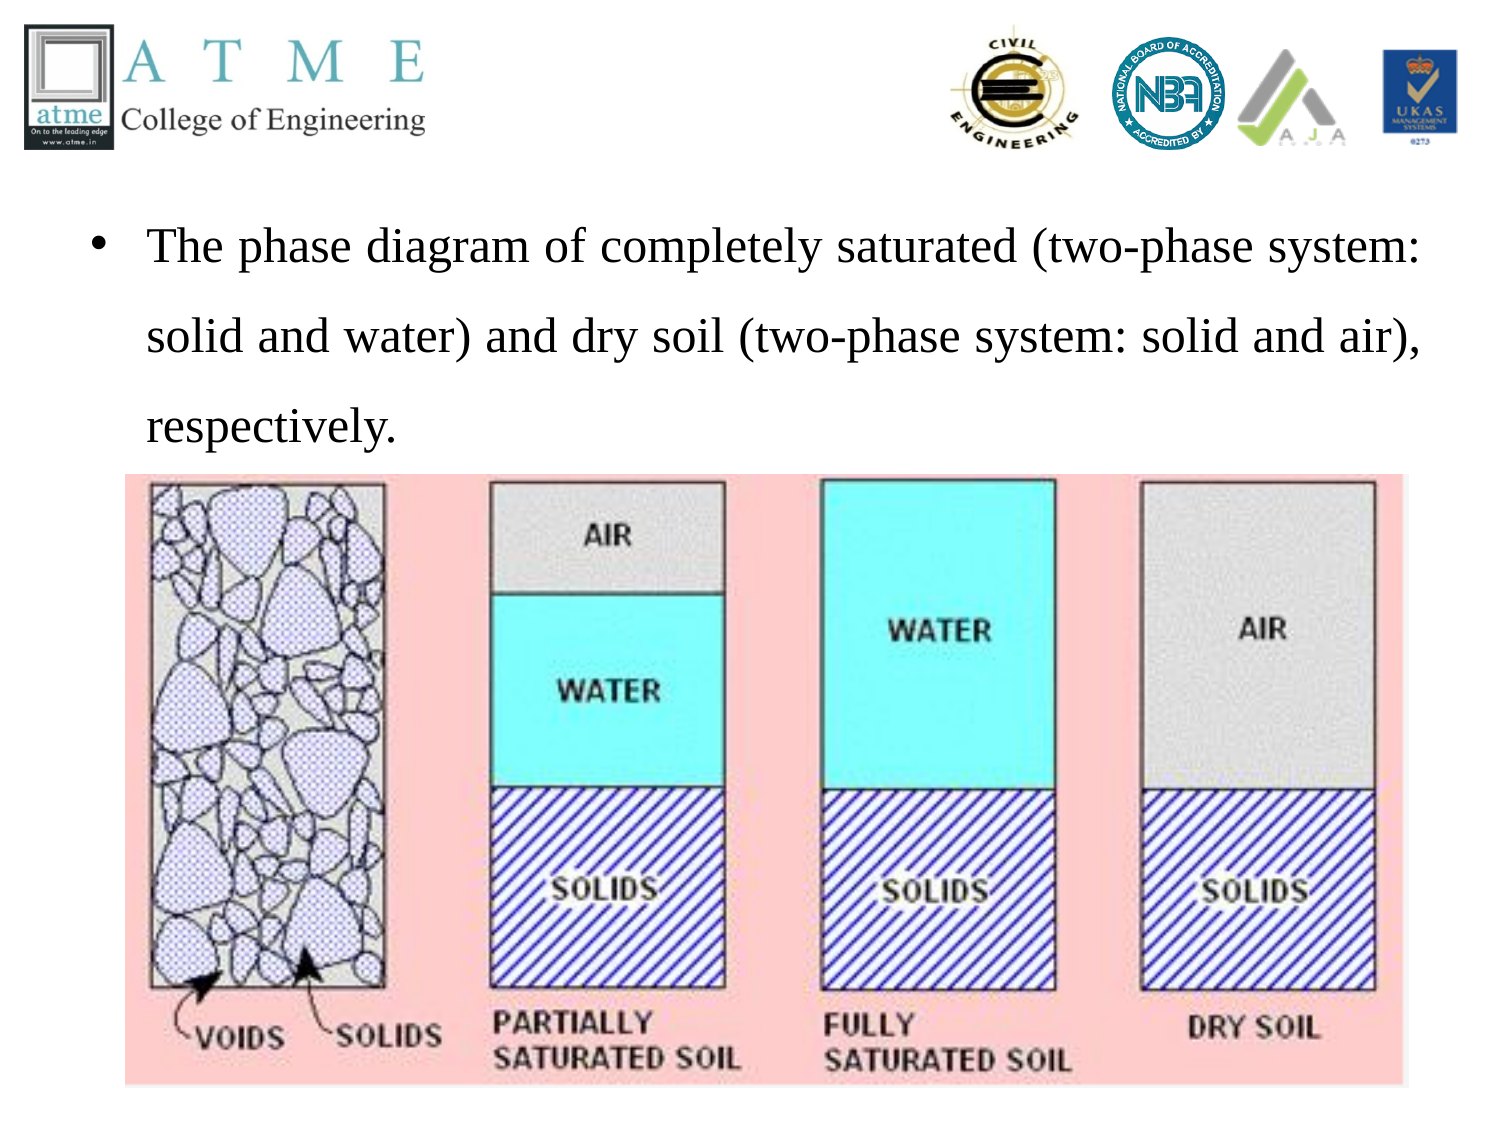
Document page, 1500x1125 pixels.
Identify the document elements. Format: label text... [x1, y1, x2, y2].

picture [1112, 37, 1213, 150]
picture [1184, 109, 1225, 150]
picture [1237, 49, 1458, 146]
list The phase diagram of completely saturated (two-phase system: solid and water) and dry soil (two-phase system: solid and air), respectively. [75, 174, 1438, 1075]
picture [1179, 37, 1225, 79]
picture [24, 24, 425, 150]
picture [124, 474, 1409, 1088]
picture [950, 24, 1080, 150]
picture [1209, 103, 1218, 120]
